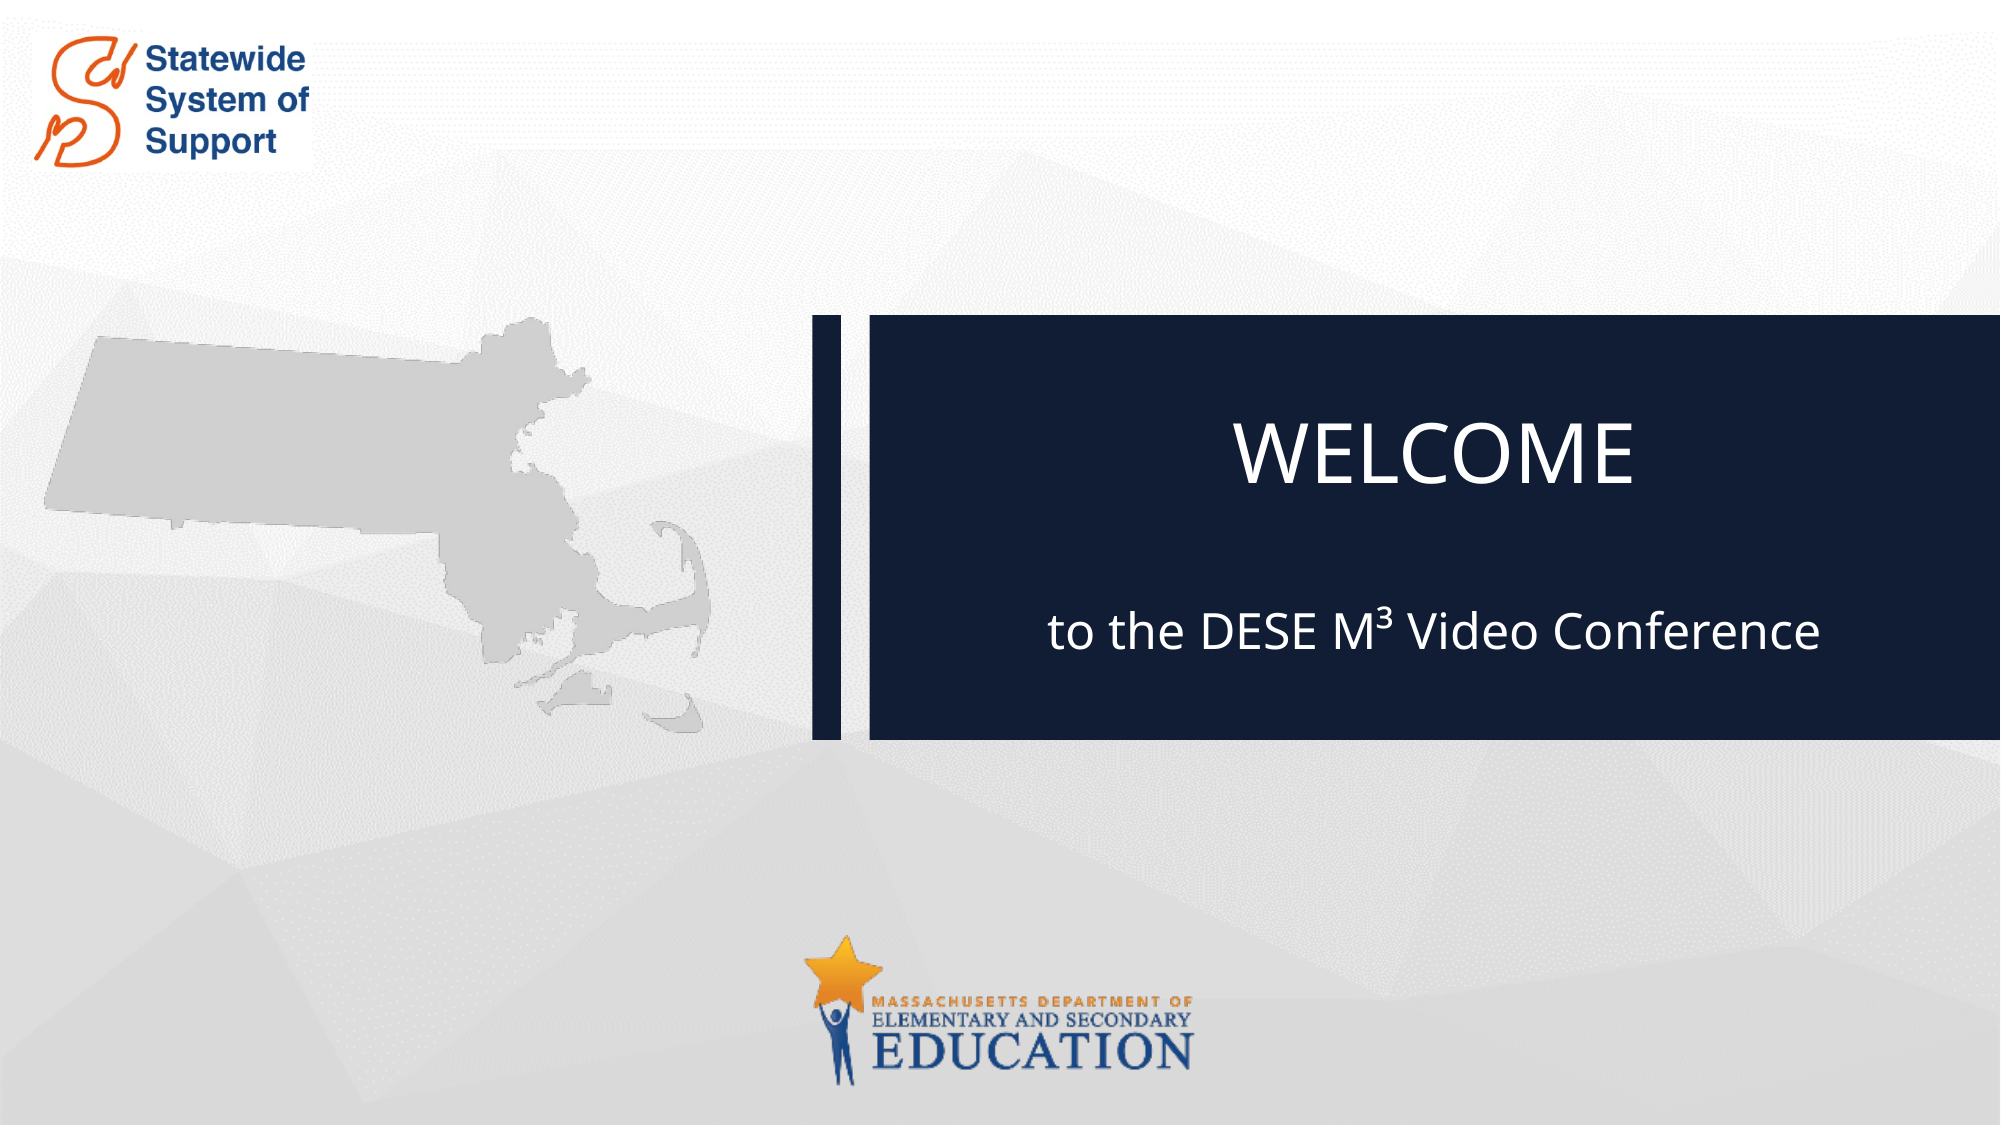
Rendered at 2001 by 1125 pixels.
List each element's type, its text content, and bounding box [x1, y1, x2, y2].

title WELCOME [886, 321, 1983, 593]
subtitle to the DESE M³ Video Conference [888, 598, 1982, 735]
picture [0, 0, 2001, 1125]
